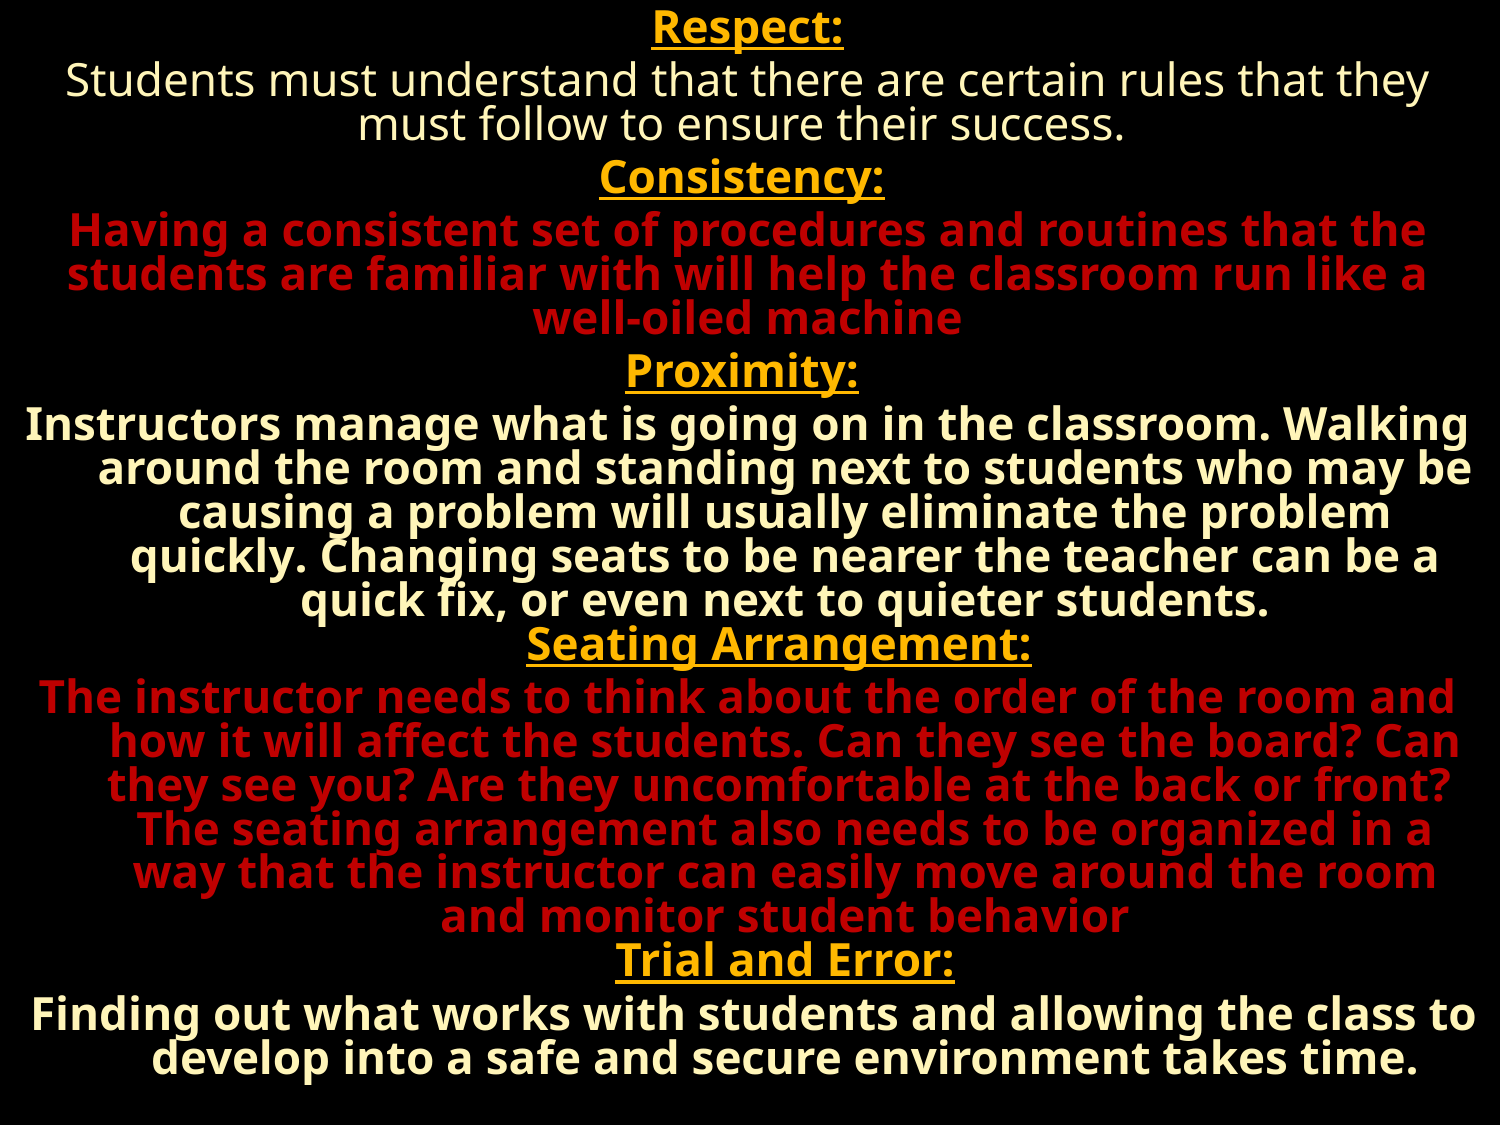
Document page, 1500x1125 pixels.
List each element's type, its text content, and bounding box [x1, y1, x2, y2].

list Respect: Students must understand that there are certain rules that they must follow to ensure their success. Consistency: Having a consistent set of procedures and routines that the students are familiar with will help the classroom run like a well-oiled machine Proximity: Instructors manage what is going on in the classroom. Walking around the room and standing next to students who may be causing a problem will usually eliminate the problem quickly. Changing seats to be nearer the teacher can be a quick fix, or even next to quieter students. Seating Arrangement: The instructor needs to think about the order of the room and how it will affect the students. Can they see the board? Can they see you? Are they uncomfortable at the back or front? The seating arrangement also needs to be organized in a way that the instructor can easily move around the room and monitor student behavior Trial and Error: Finding out what works with students and allowing the class to develop into a safe and secure environment takes time. [0, 0, 1500, 1125]
